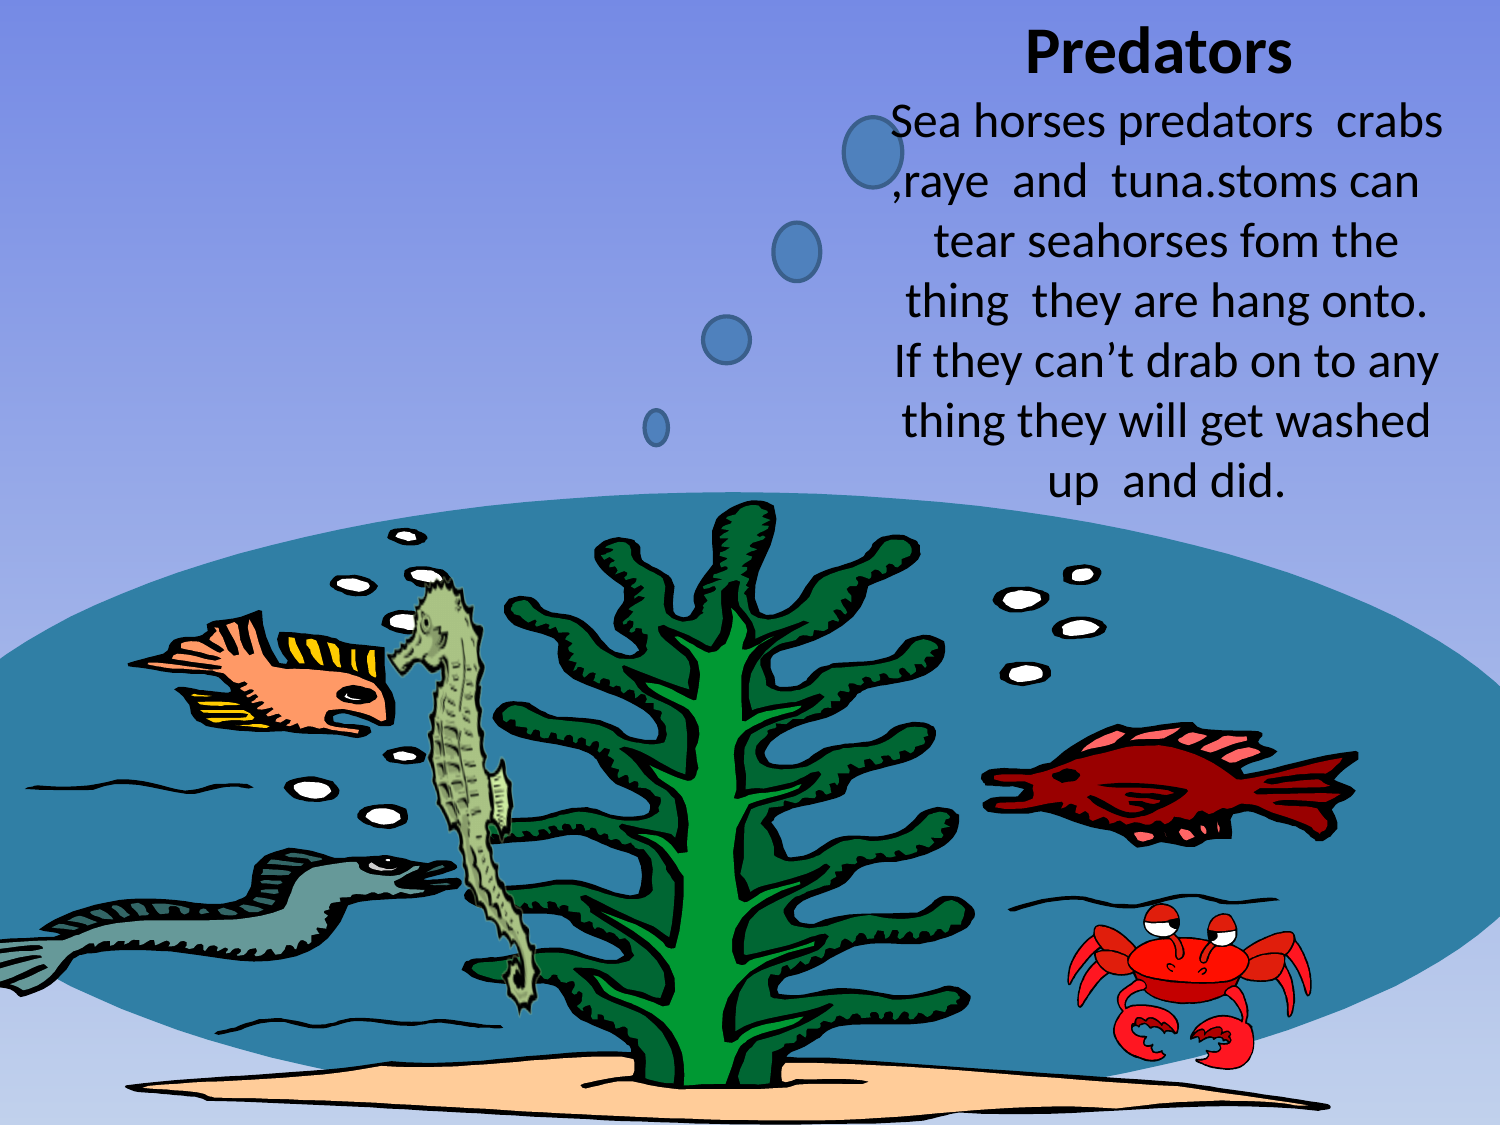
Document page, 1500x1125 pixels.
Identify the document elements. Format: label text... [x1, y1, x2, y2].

text_box [700, 314, 753, 366]
text_box [771, 220, 823, 284]
text_box [841, 115, 873, 190]
text_box [642, 408, 671, 448]
text_box Predators Sea horses predators crabs ,raye and tuna.stoms can tear seahorses fom the thing they are hang onto. If they can’t drab on to any thing they will get washed up and did. [873, 0, 1460, 489]
picture [0, 491, 1500, 1125]
